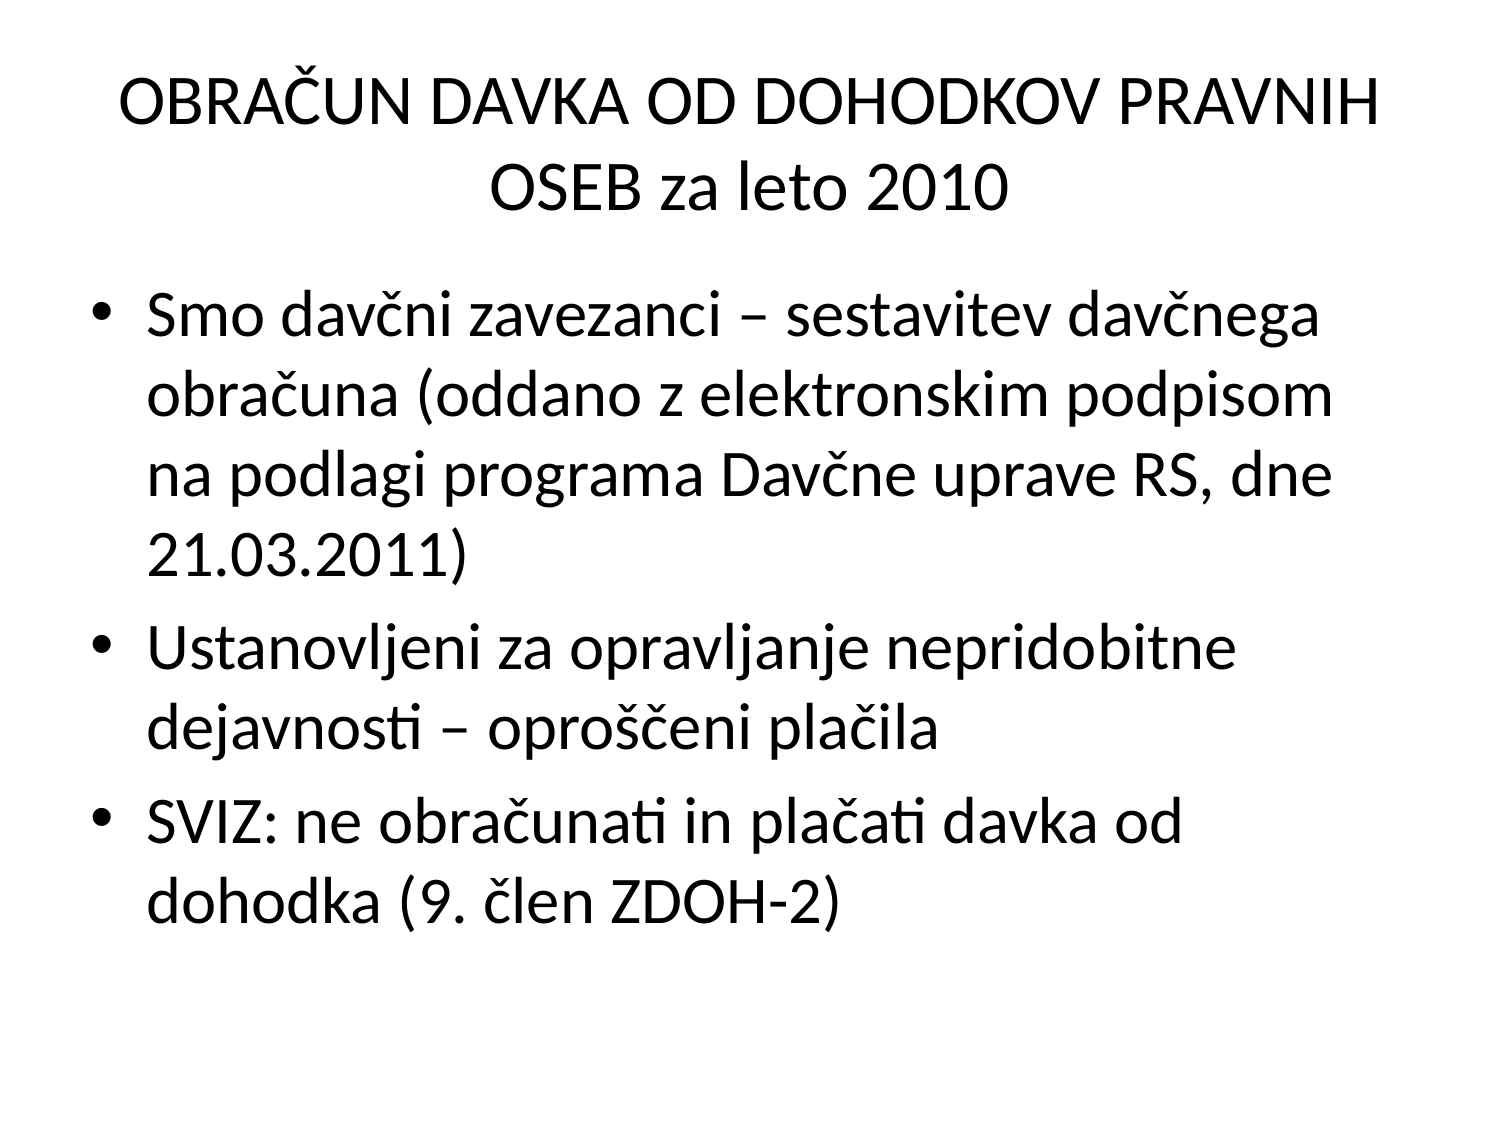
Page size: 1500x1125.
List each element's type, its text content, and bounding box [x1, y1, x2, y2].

title OBRAČUN DAVKA OD DOHODKOV PRAVNIH OSEB za leto 2010 [75, 45, 1425, 233]
list Smo davčni zavezanci – sestavitev davčnega obračuna (oddano z elektronskim podpisom na podlagi programa Davčne uprave RS, dne 21.03.2011) Ustanovljeni za opravljanje nepridobitne dejavnosti – oproščeni plačila SVIZ: ne obračunati in plačati davka od dohodka (9. člen ZDOH-2) [75, 262, 1425, 1005]
